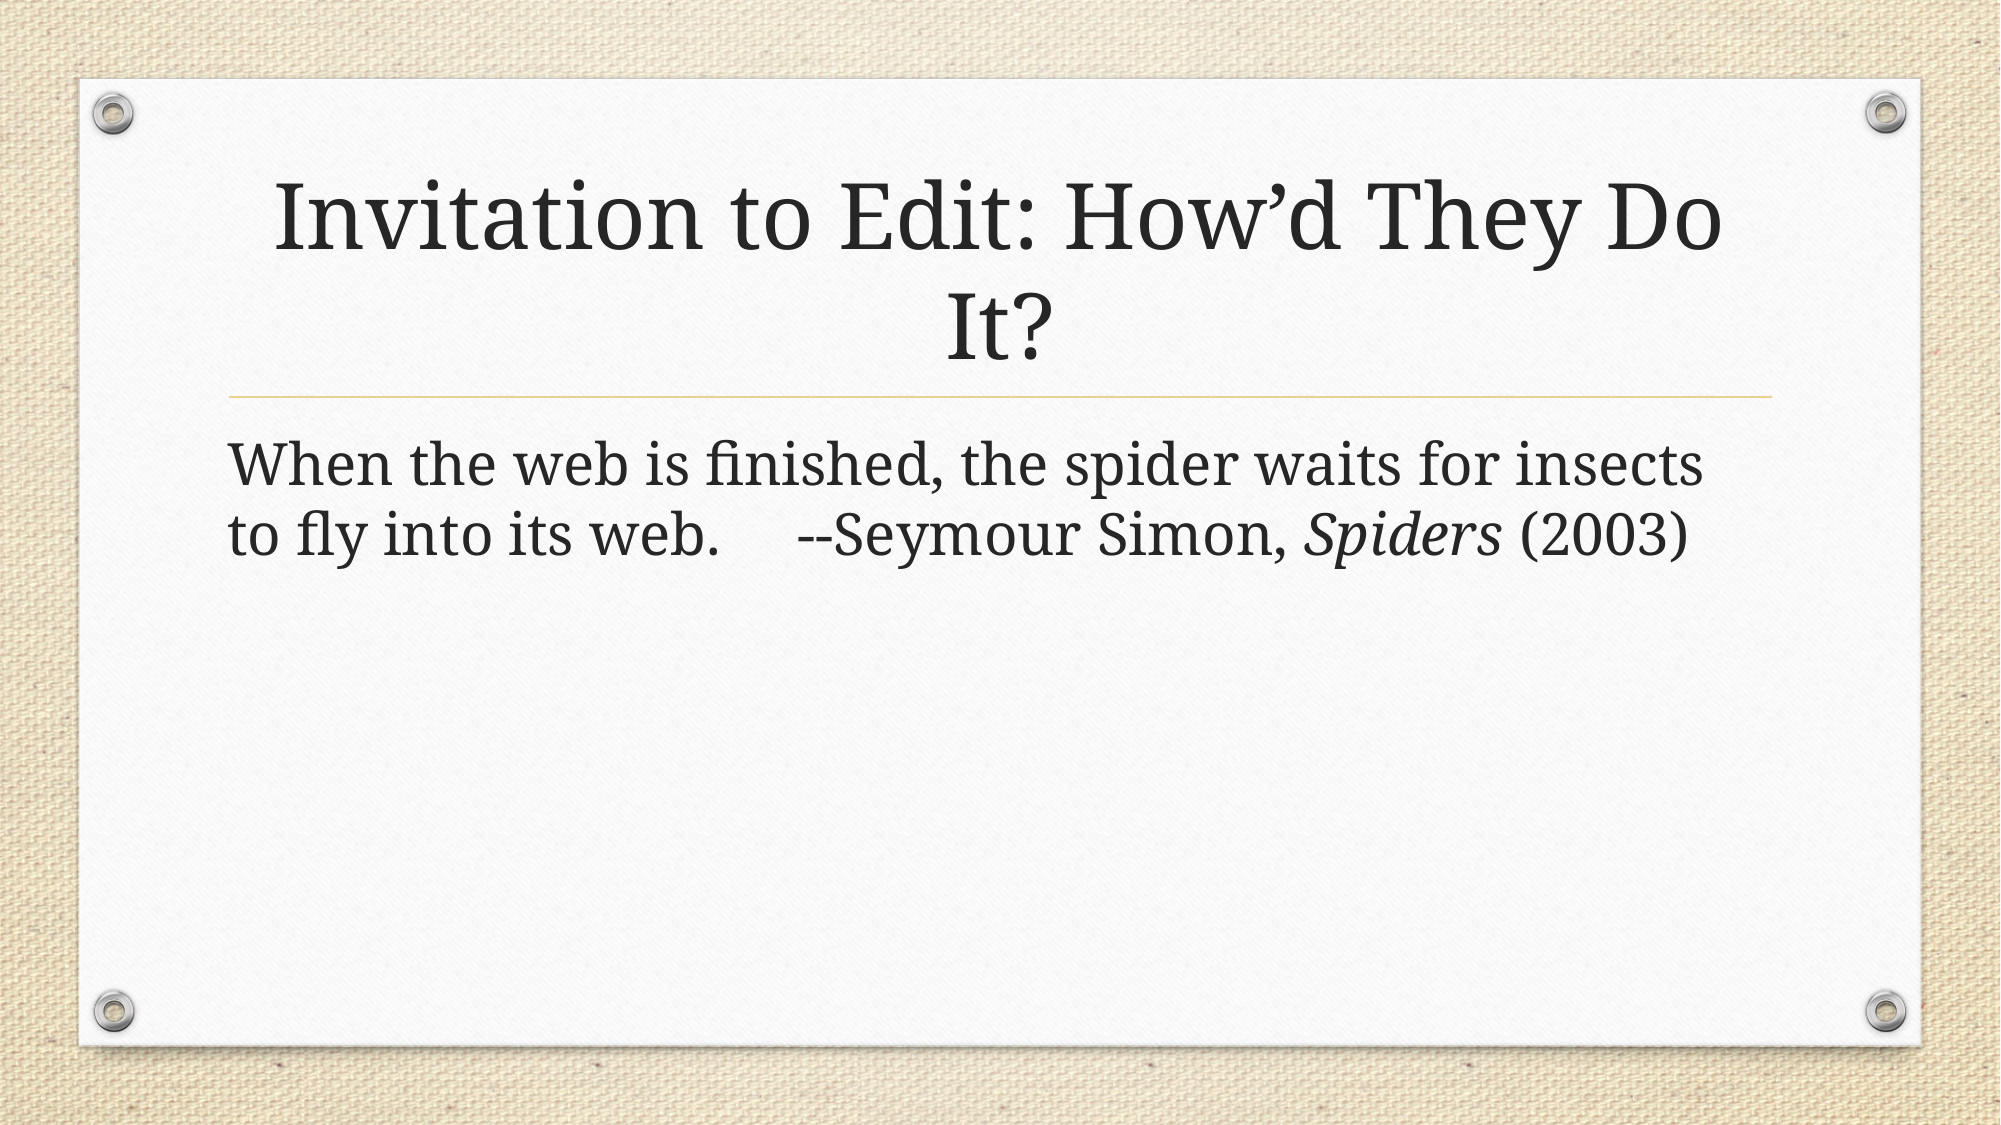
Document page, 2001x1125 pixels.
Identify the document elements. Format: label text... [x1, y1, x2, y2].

list When the web is finished, the spider waits for insects to fly into its web. --Seymour Simon, Spiders (2003) [212, 419, 1788, 964]
title Invitation to Edit: How’d They Do It? [212, 160, 1788, 376]
picture [0, 0, 2001, 1125]
